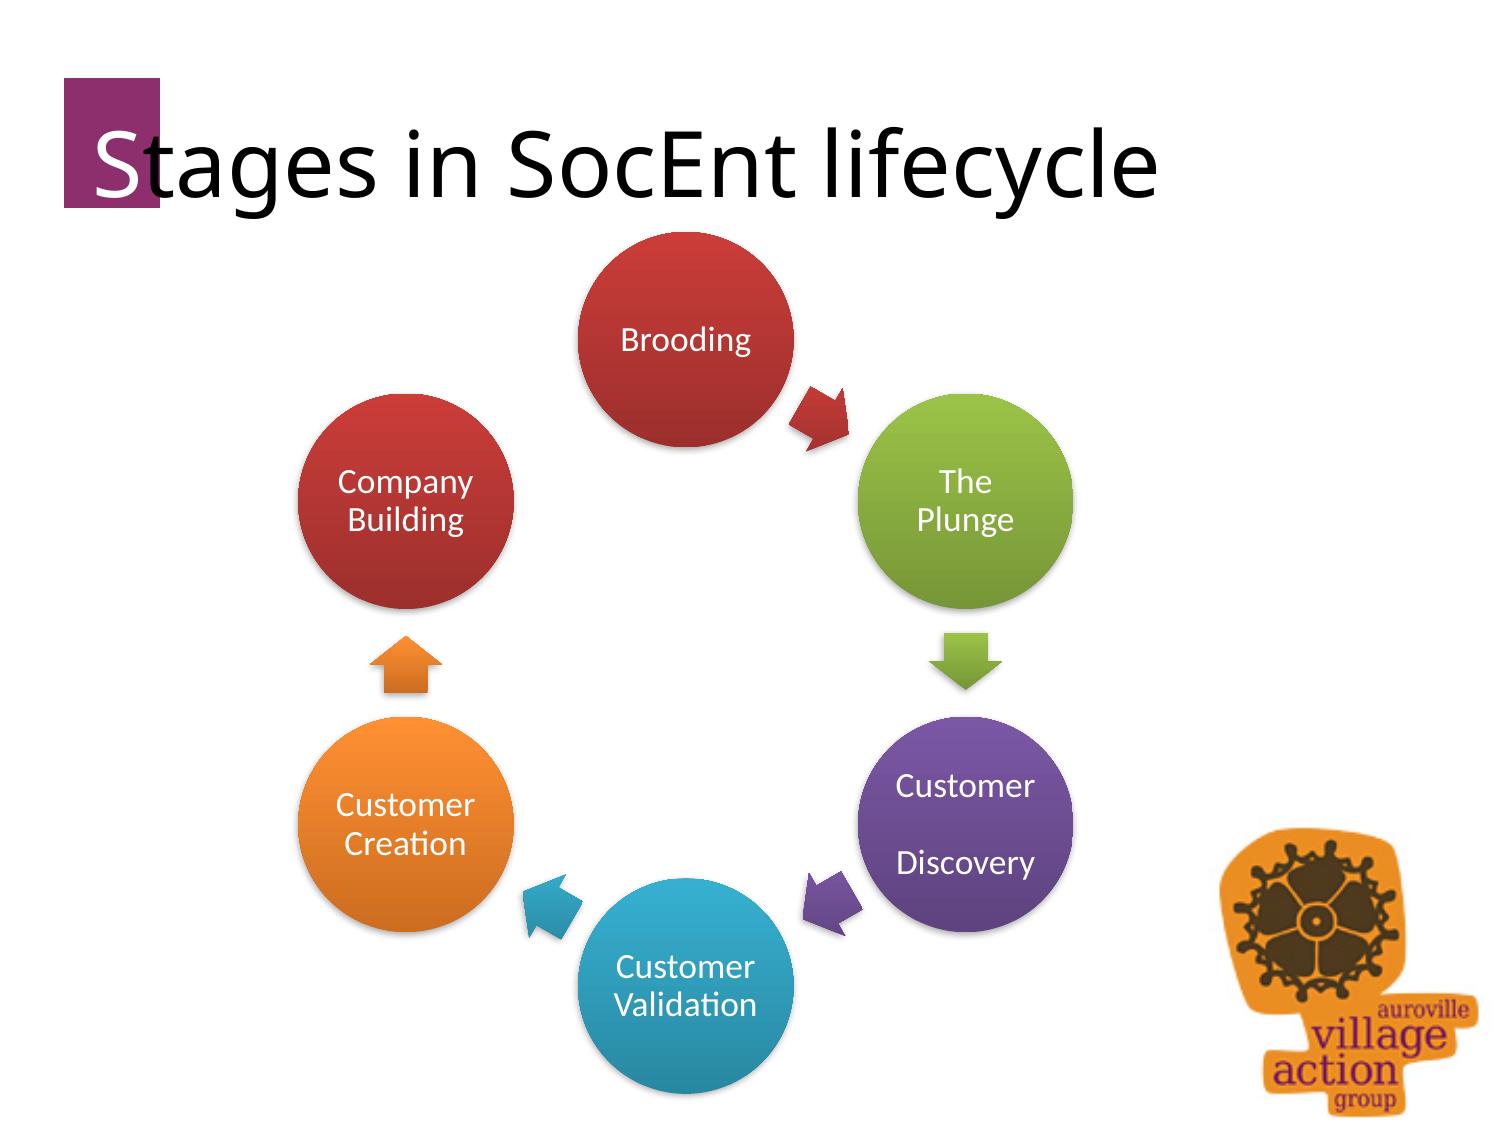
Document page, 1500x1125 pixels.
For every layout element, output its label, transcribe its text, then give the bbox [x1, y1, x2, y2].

text_box Stages in SocEnt lifecycle [77, 30, 1471, 291]
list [0, 231, 1426, 1095]
picture [1193, 816, 1500, 1125]
picture [64, 77, 160, 209]
